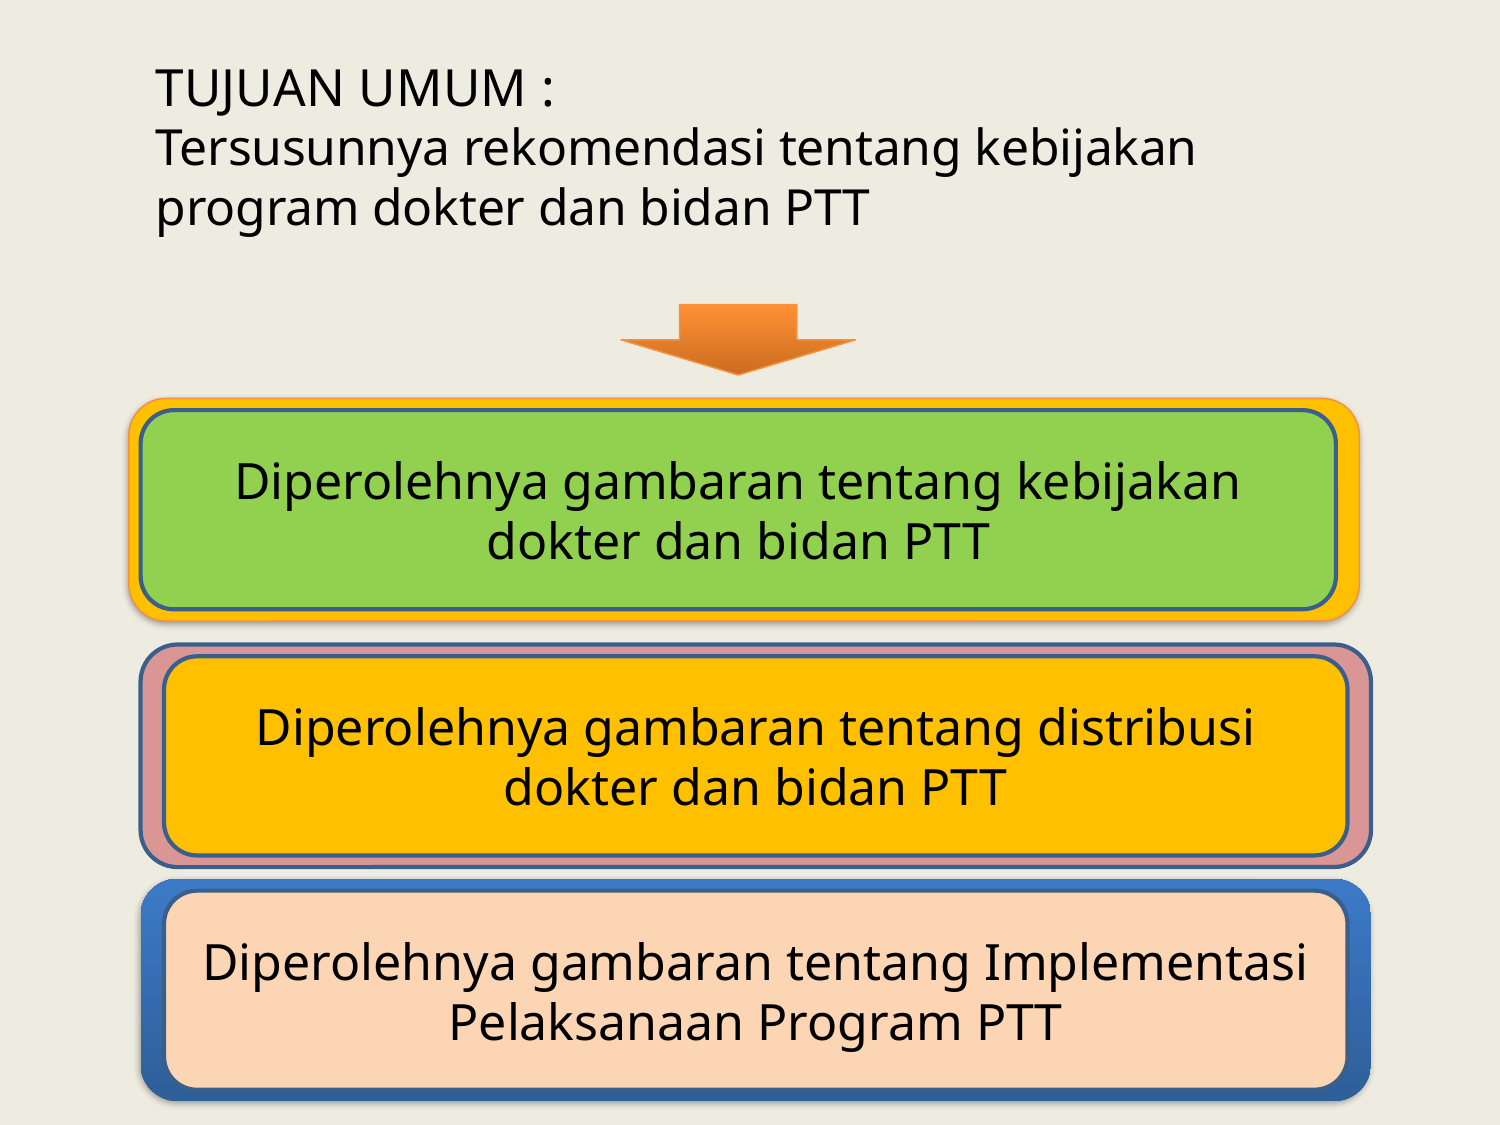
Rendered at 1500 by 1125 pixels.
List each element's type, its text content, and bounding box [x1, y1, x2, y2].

title TUJUAN UMUM : Tersusunnya rekomendasi tentang kebijakan program dokter dan bidan PTT [140, 46, 1383, 305]
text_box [140, 878, 1372, 1102]
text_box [140, 644, 1372, 868]
text_box [620, 303, 857, 376]
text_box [128, 398, 1360, 622]
